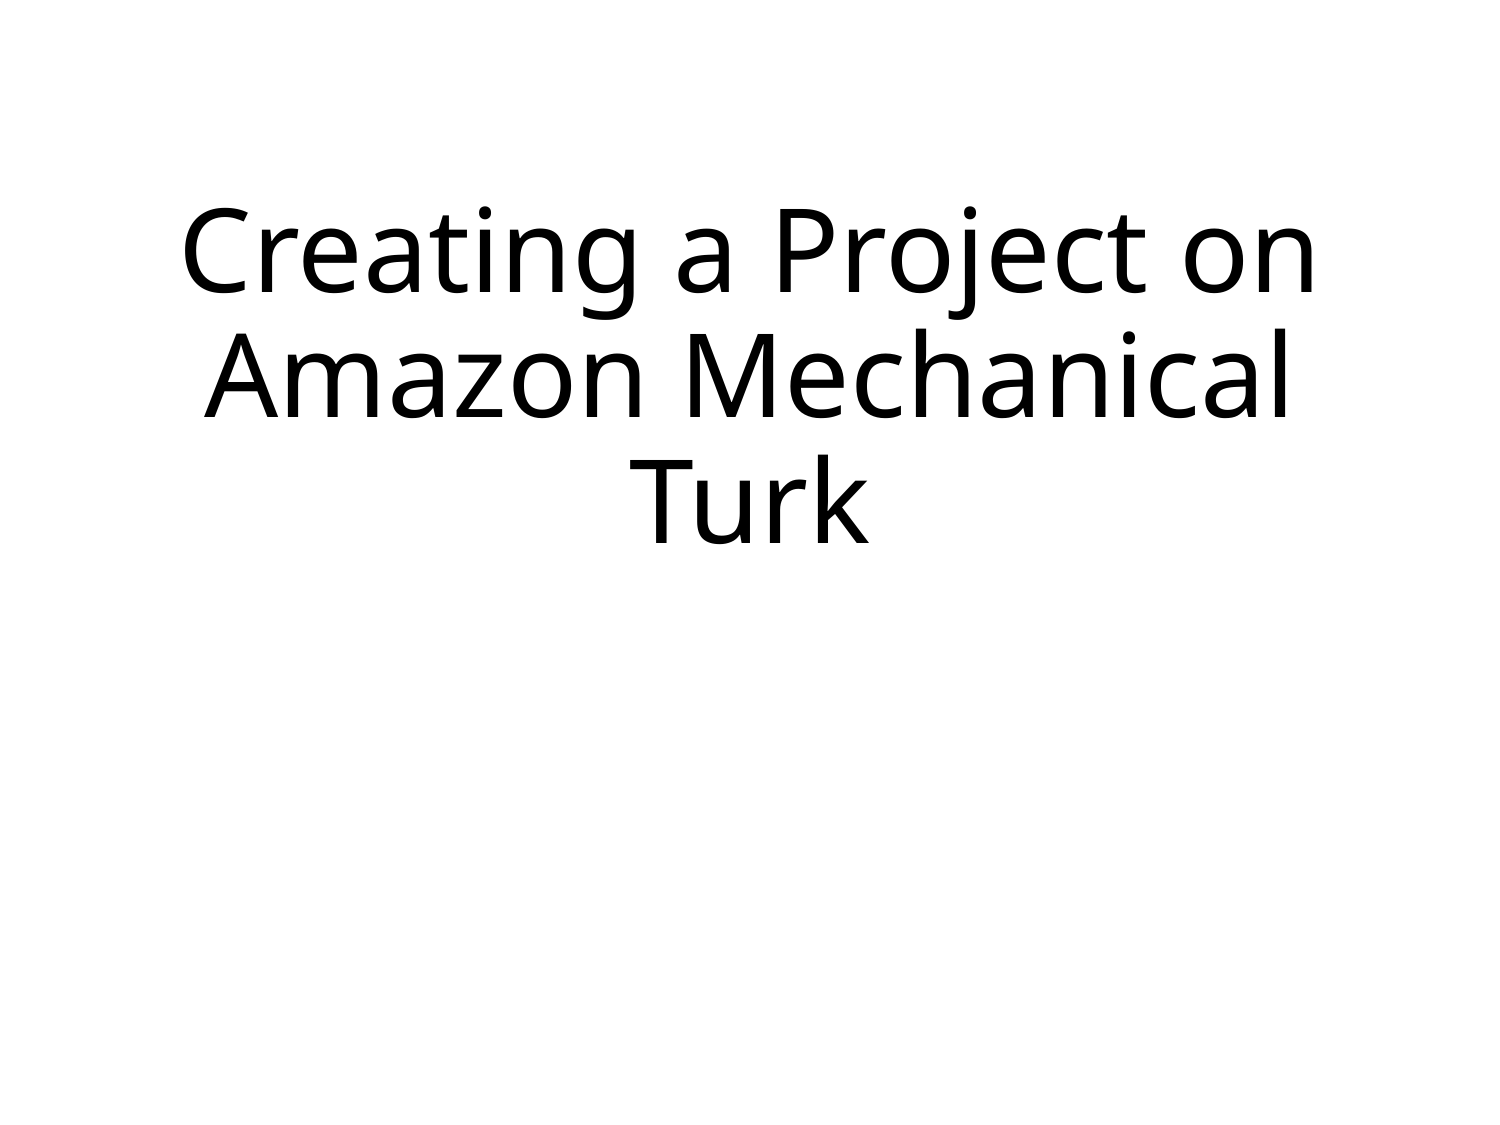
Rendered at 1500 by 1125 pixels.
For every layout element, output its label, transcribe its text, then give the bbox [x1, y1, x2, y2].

title Creating a Project on Amazon Mechanical Turk [112, 184, 1388, 576]
